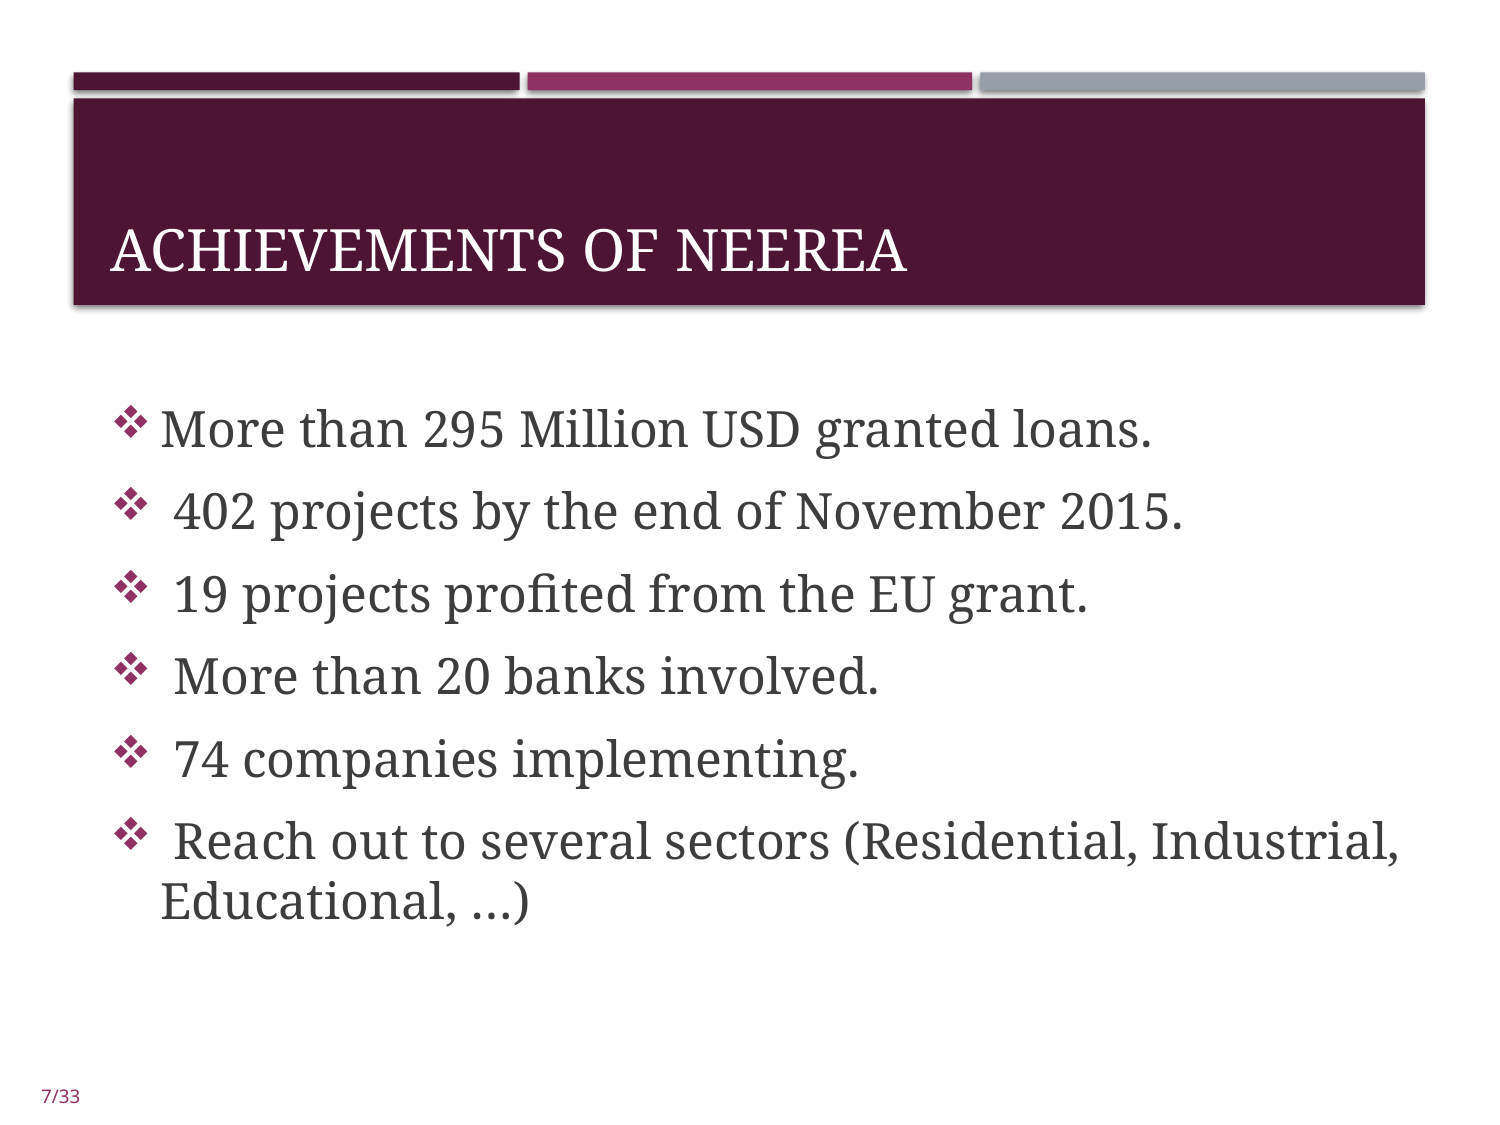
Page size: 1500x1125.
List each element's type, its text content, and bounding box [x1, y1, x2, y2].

slide_number 7/33 [0, 1068, 96, 1125]
list More than 295 Million USD granted loans. 402 projects by the end of November 2015. 19 projects profited from the EU grant. More than 20 banks involved. 74 companies implementing. Reach out to several sectors (Residential, Industrial, Educational, …) [95, 365, 1500, 962]
title Achievements of neerea [95, 112, 1406, 291]
